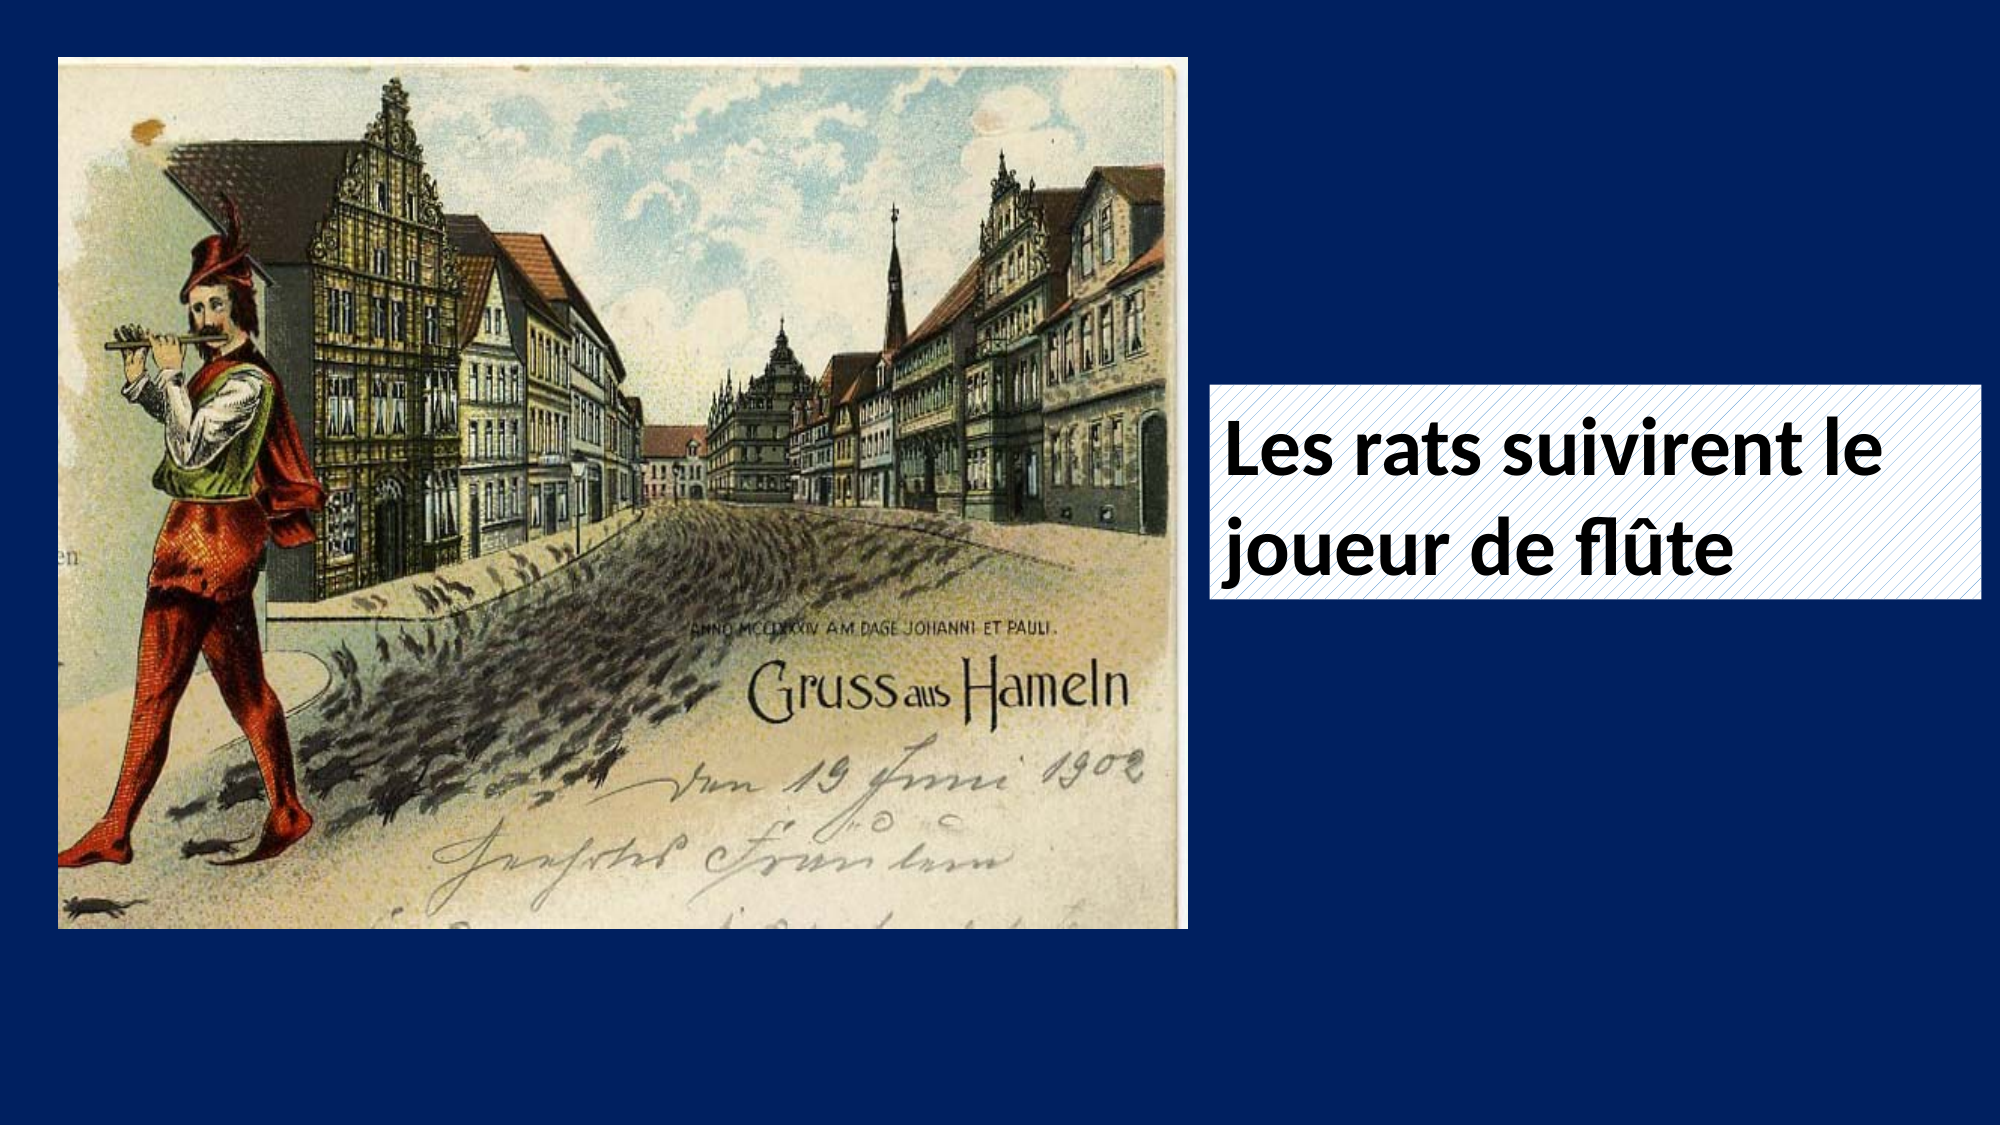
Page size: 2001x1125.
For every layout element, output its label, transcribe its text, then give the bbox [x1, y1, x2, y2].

picture [58, 57, 1188, 929]
text_box Les rats suivirent le joueur de flûte [1209, 384, 1982, 600]
